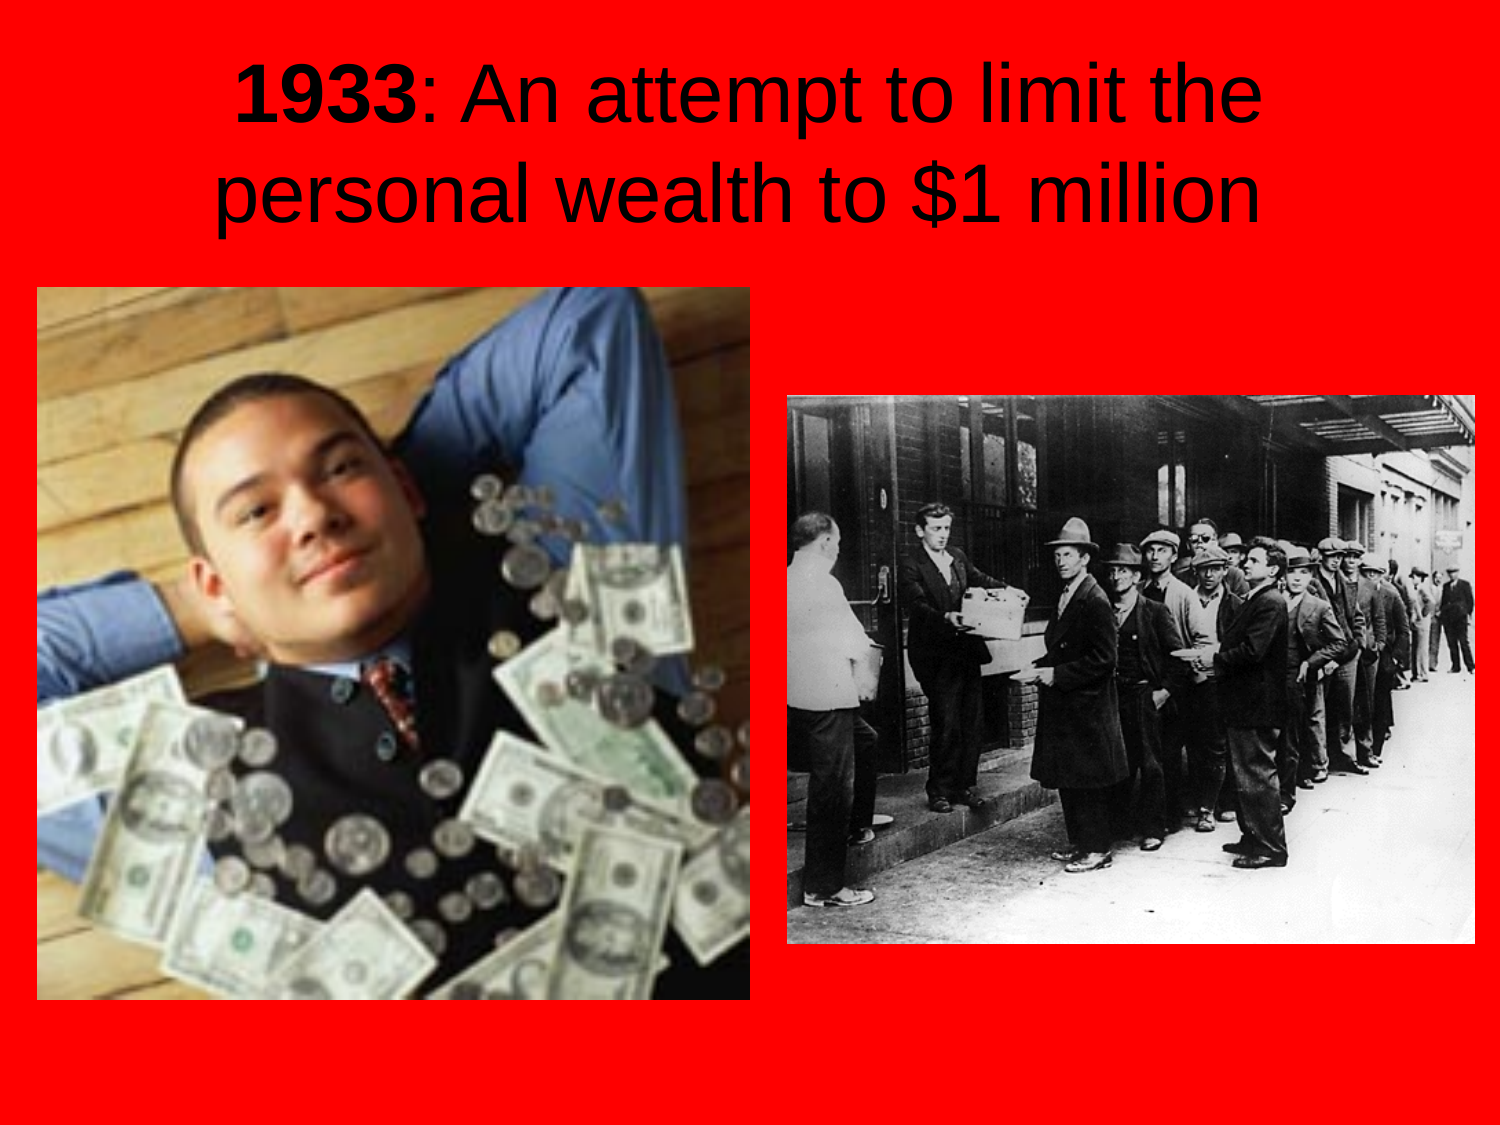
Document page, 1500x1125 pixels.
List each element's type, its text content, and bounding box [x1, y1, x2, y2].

picture [37, 287, 751, 1001]
picture [787, 394, 1476, 944]
title 1933: An attempt to limit the personal wealth to $1 million [75, 45, 1425, 233]
